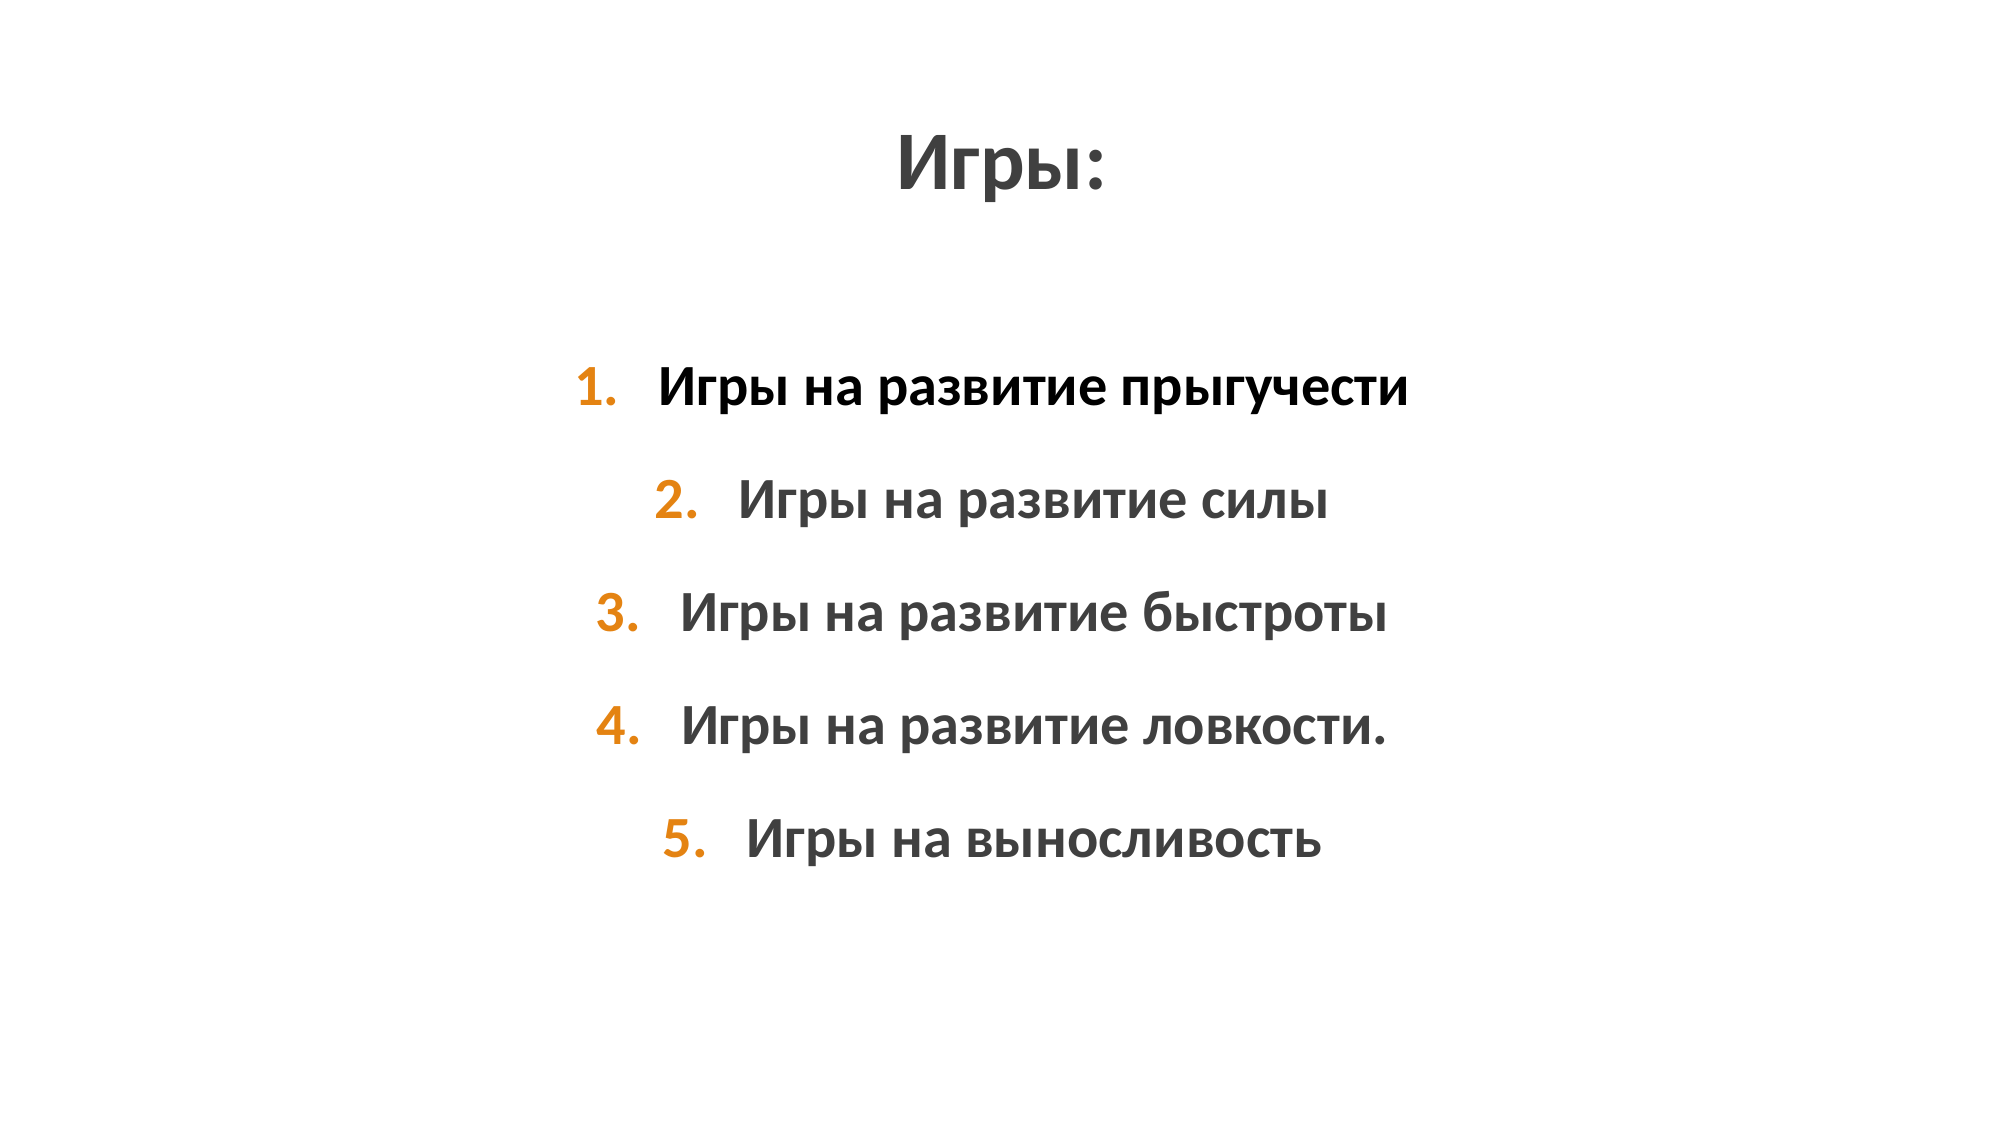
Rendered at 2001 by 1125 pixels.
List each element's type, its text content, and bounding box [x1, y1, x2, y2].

list Игры: Игры на развитие прыгучести Игры на развитие силы Игры на развитие быстроты Игры на развитие ловкости. Игры на выносливость [62, 110, 1923, 968]
